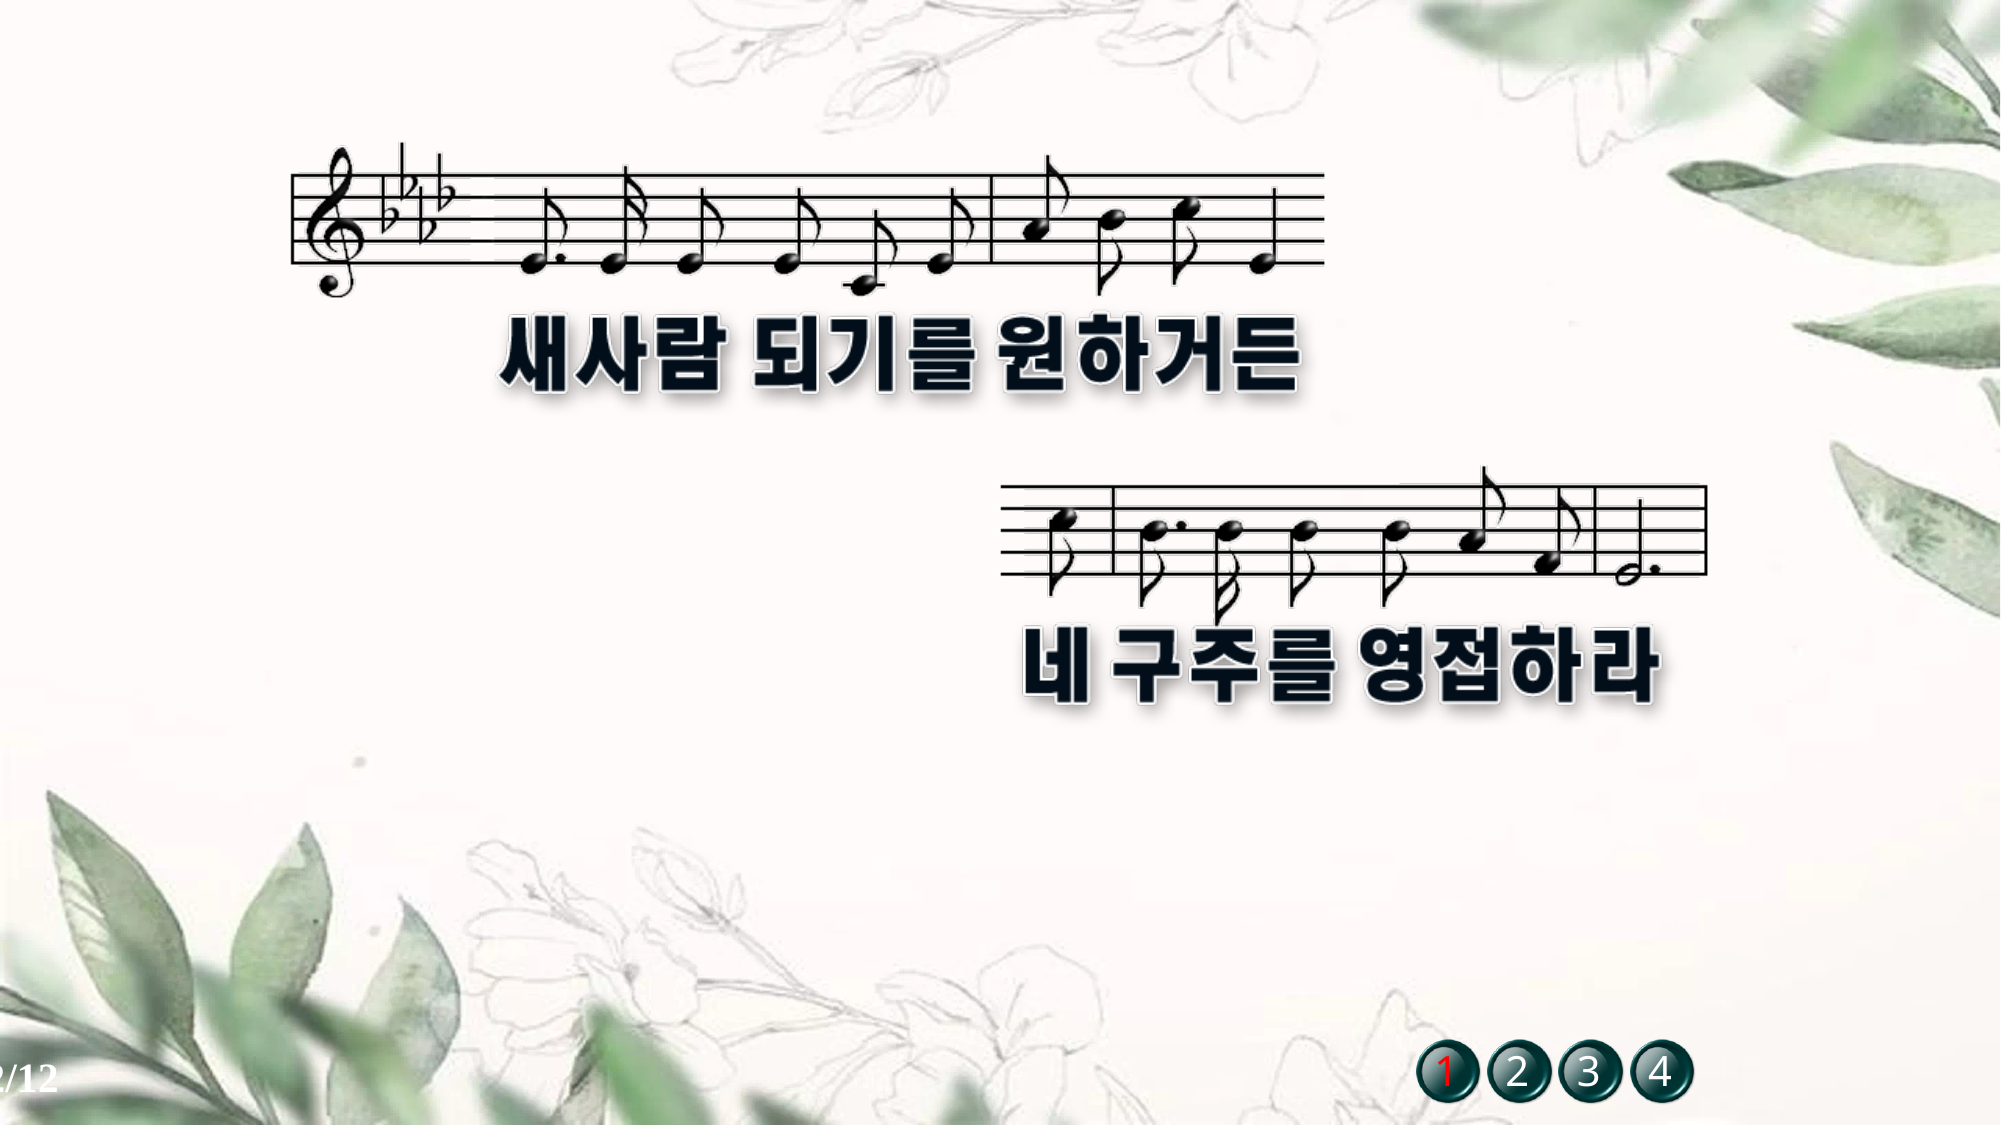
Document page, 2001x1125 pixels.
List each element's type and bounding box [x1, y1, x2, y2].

picture [0, 0, 2001, 1125]
text_box [1555, 1035, 1626, 1106]
text_box [1627, 1035, 1697, 1106]
text_box [1413, 1035, 1484, 1106]
text_box [1484, 1035, 1555, 1106]
